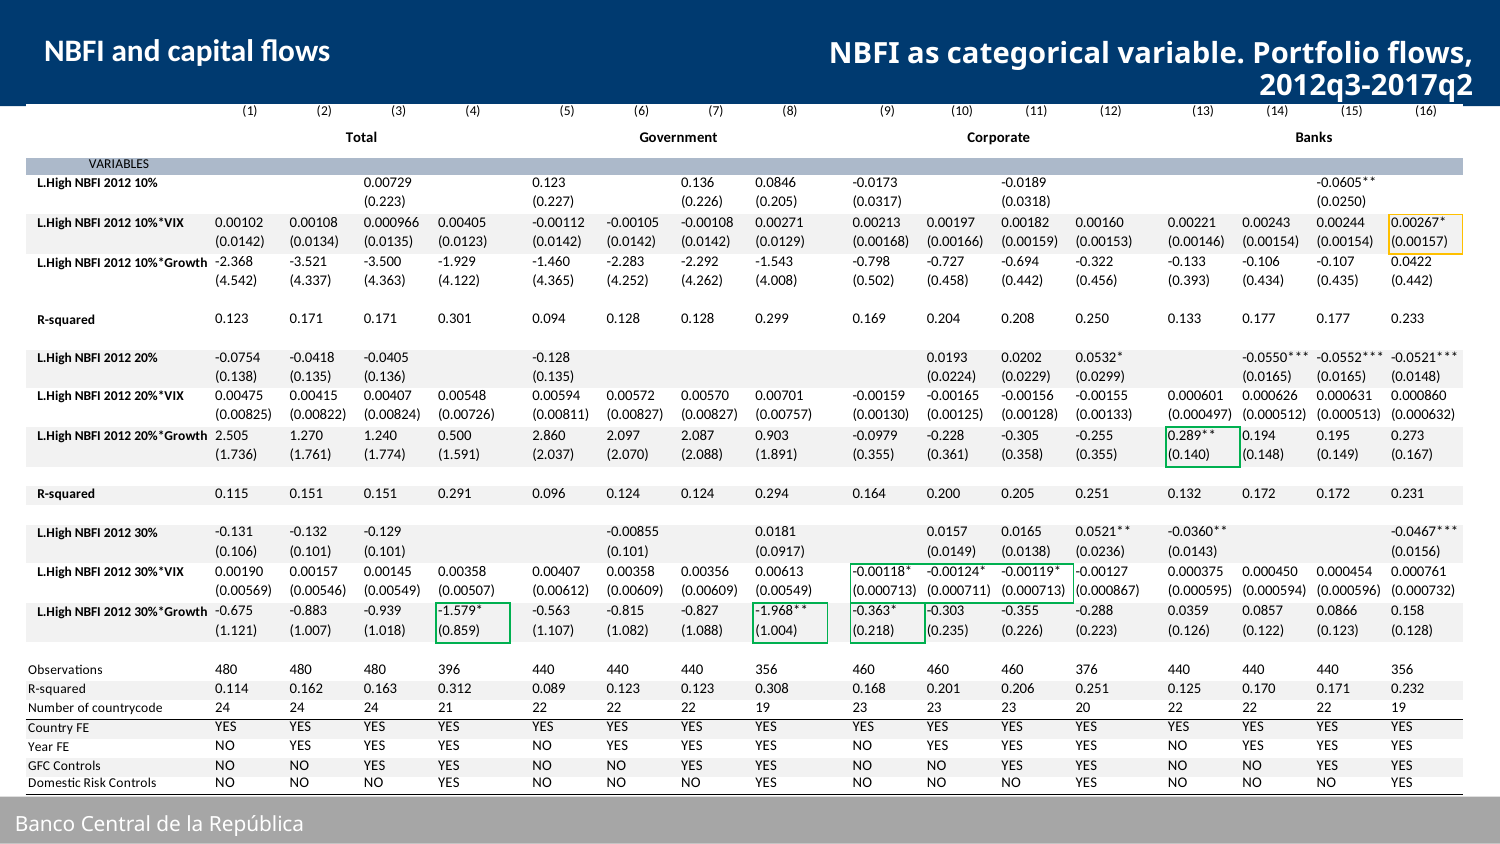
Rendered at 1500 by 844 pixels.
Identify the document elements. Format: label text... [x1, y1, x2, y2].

list NBFI as categorical variable. Portfolio flows, 2012q3-2017q2 [839, 31, 1489, 73]
picture [25, 103, 1464, 795]
text_box NBFI and capital flows [29, 26, 839, 84]
